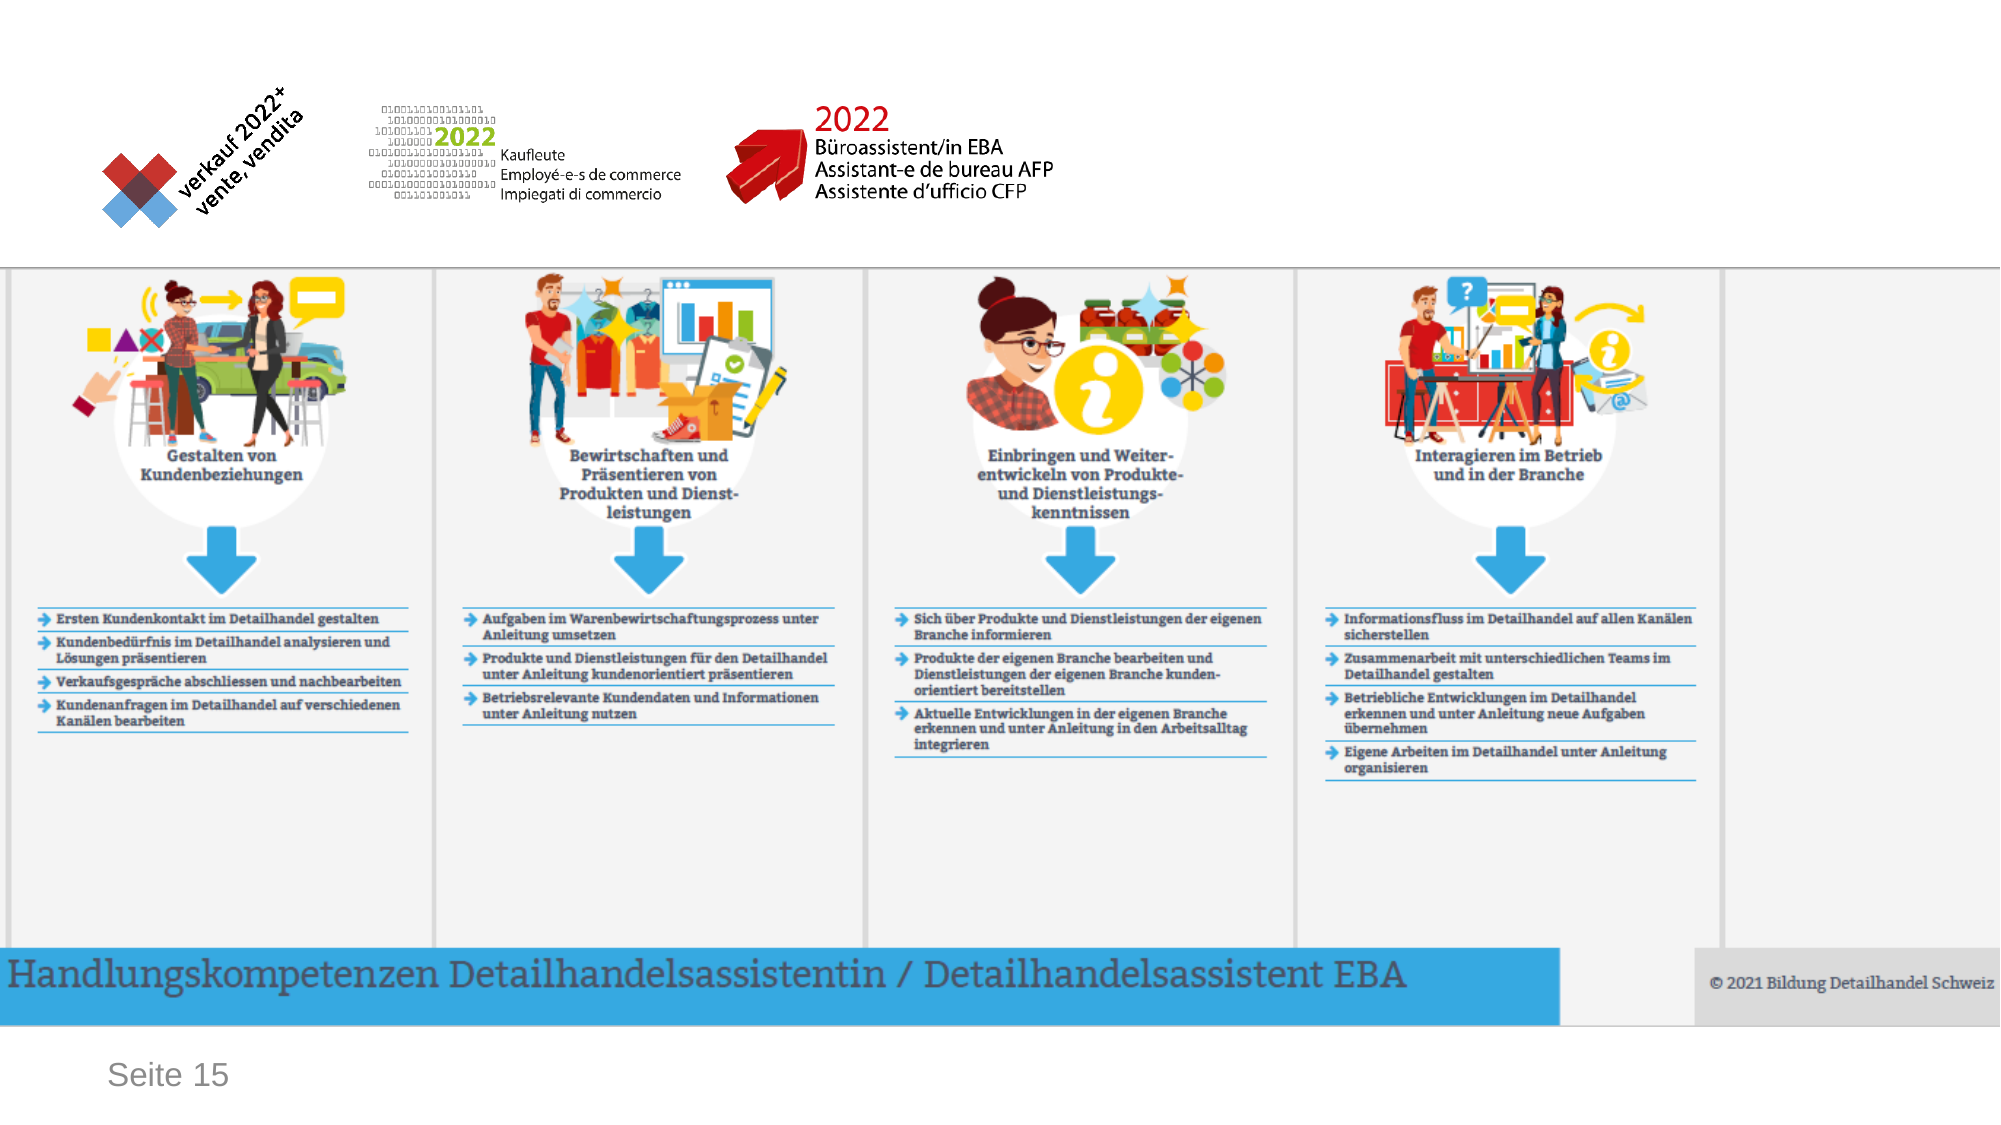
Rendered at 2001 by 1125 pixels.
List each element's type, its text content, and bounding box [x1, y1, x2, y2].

picture [726, 106, 1053, 204]
picture [369, 106, 681, 204]
picture [102, 87, 303, 228]
picture [0, 267, 2000, 1027]
slide_number Seite 15 [92, 1042, 346, 1103]
